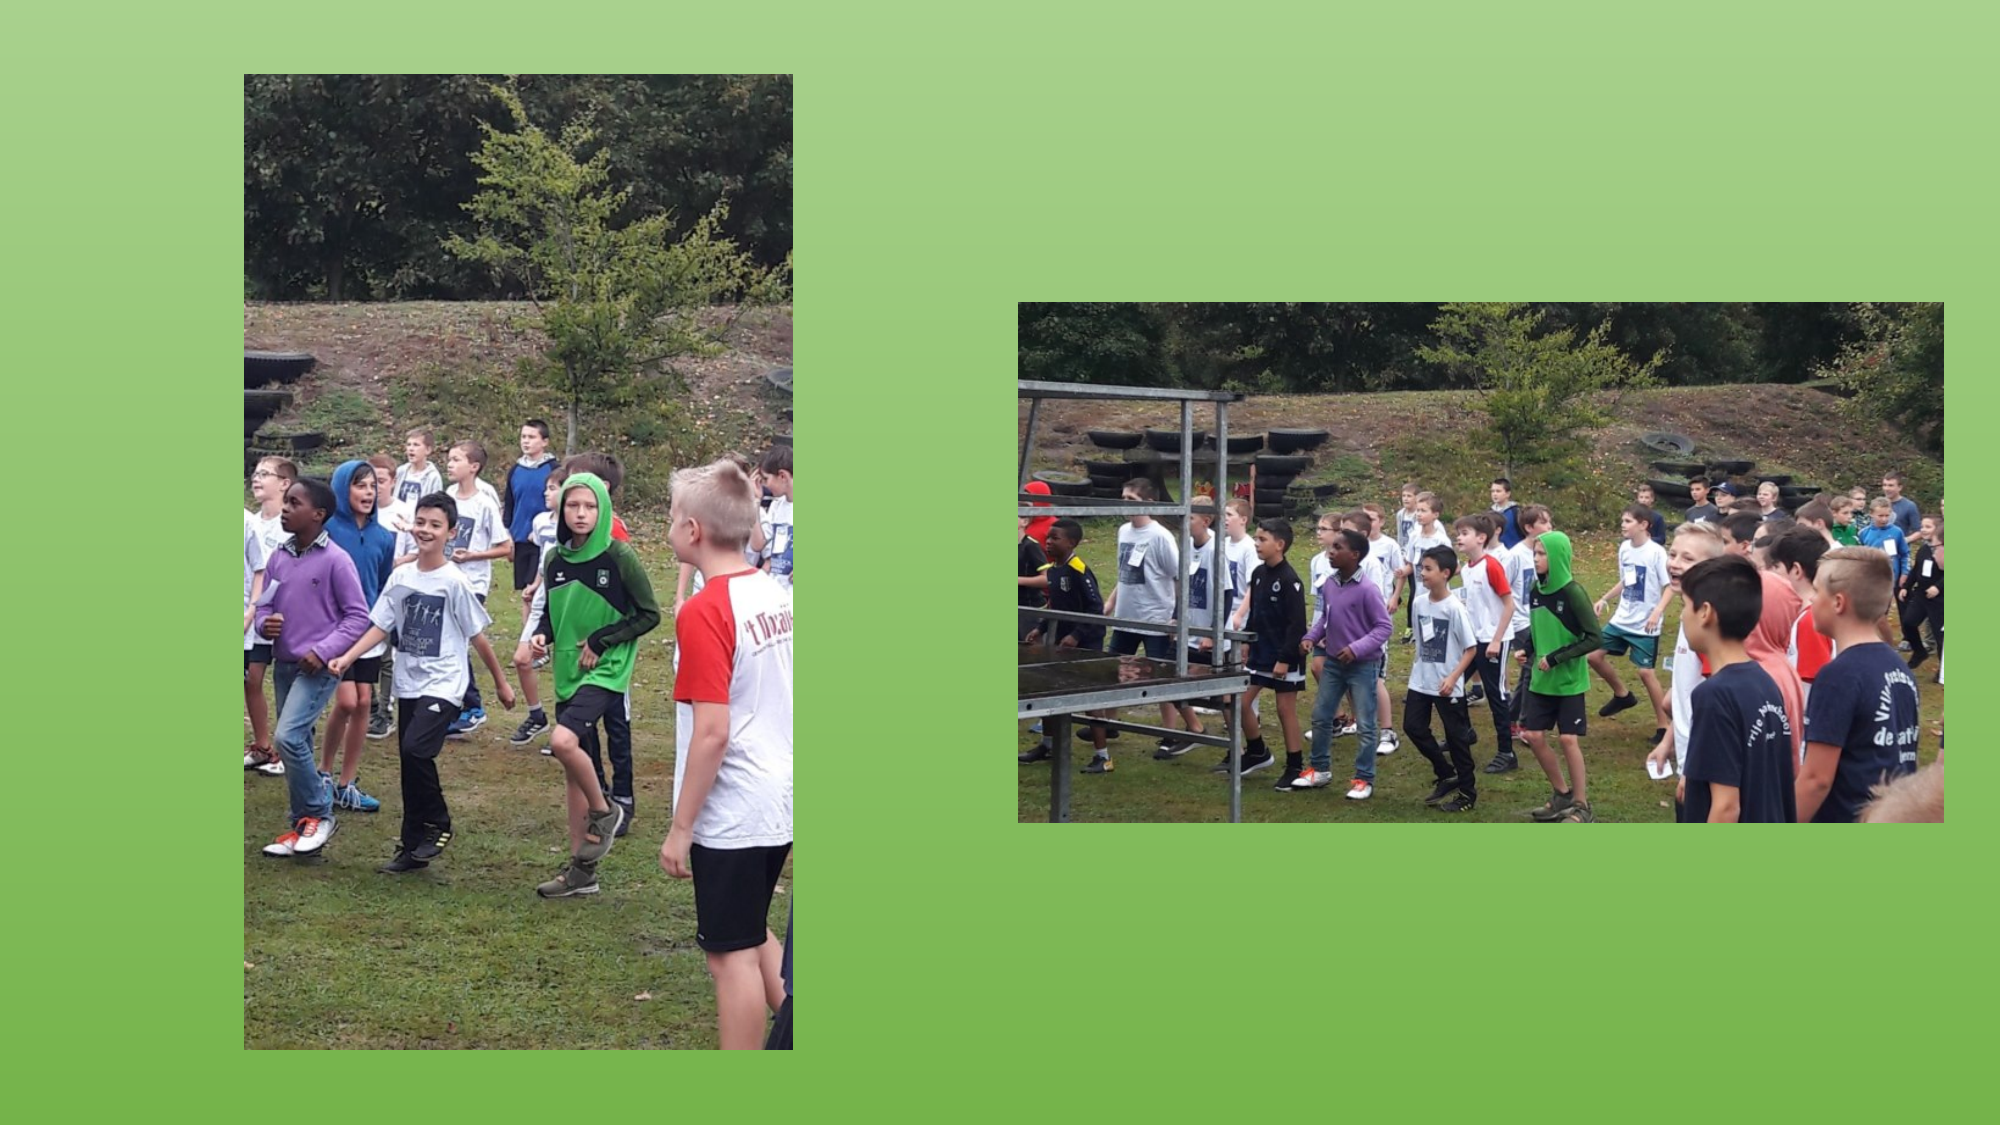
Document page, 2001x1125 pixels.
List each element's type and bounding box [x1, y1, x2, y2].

picture [244, 74, 793, 1050]
picture [1018, 302, 1944, 823]
